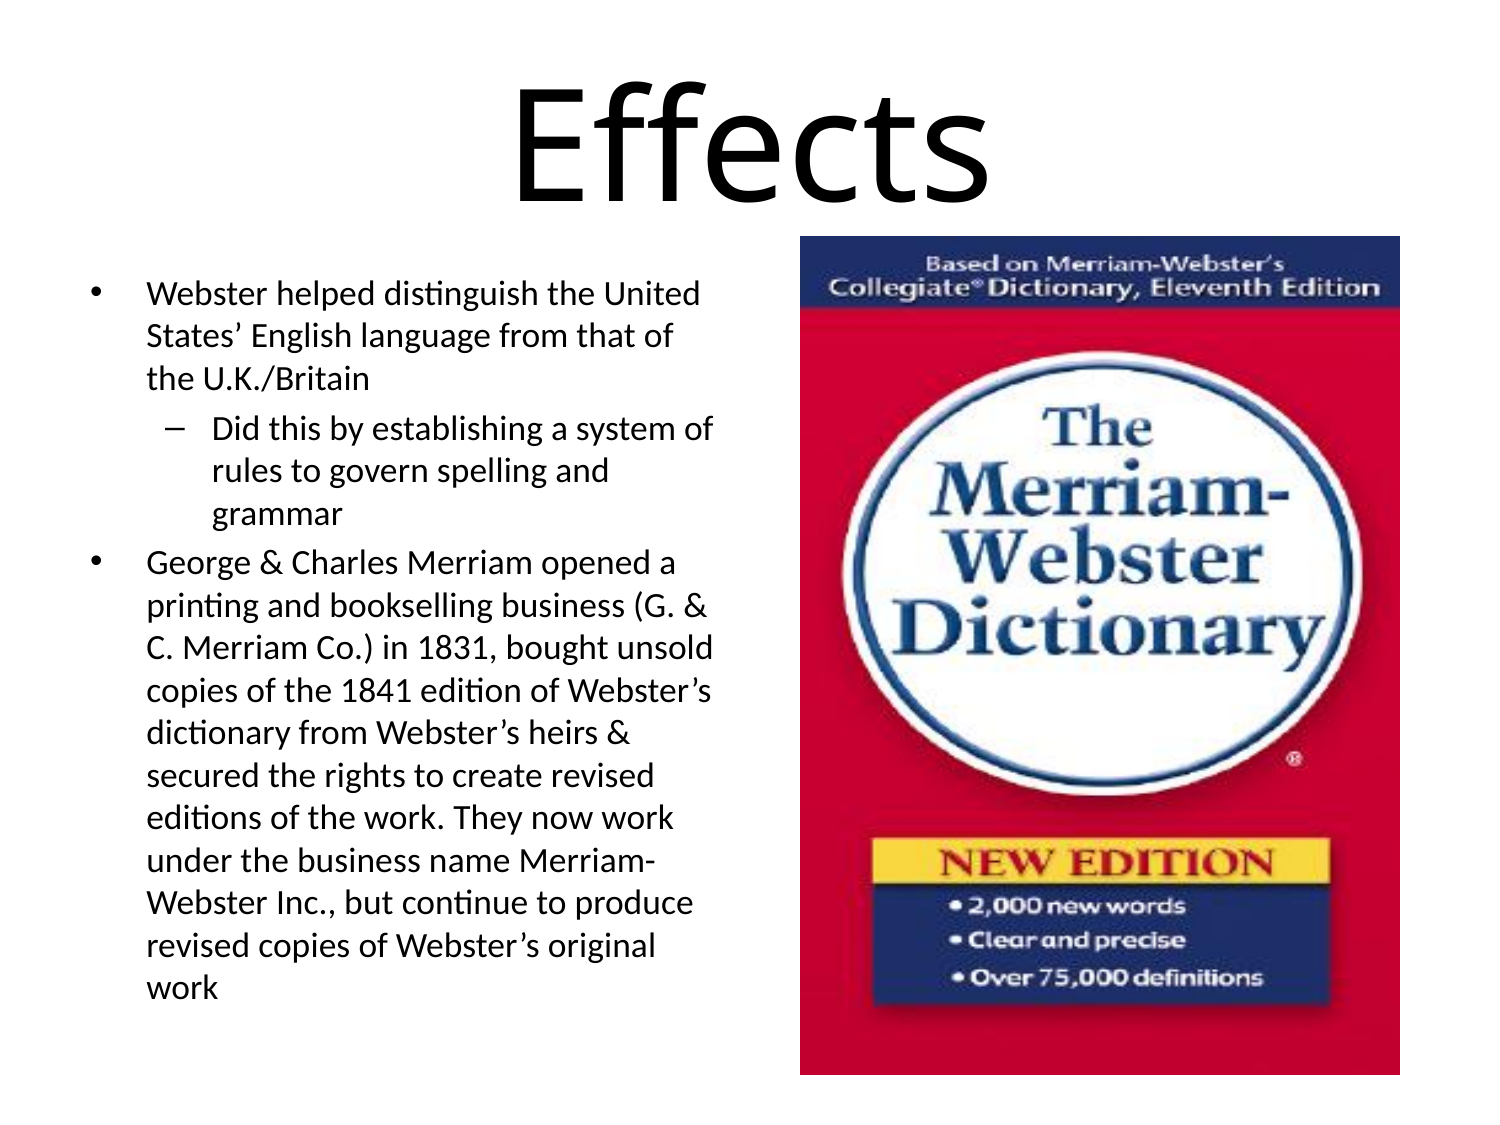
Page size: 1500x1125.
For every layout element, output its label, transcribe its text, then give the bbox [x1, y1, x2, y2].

list Webster helped distinguish the United States’ English language from that of the U.K./Britain Did this by establishing a system of rules to govern spelling and grammar George & Charles Merriam opened a printing and bookselling business (G. & C. Merriam Co.) in 1831, bought unsold copies of the 1841 edition of Webster’s dictionary from Webster’s heirs & secured the rights to create revised editions of the work. They now work under the business name Merriam-Webster Inc., but continue to produce revised copies of Webster’s original work [75, 262, 738, 1005]
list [799, 236, 1401, 1076]
title Effects [75, 45, 1425, 233]
